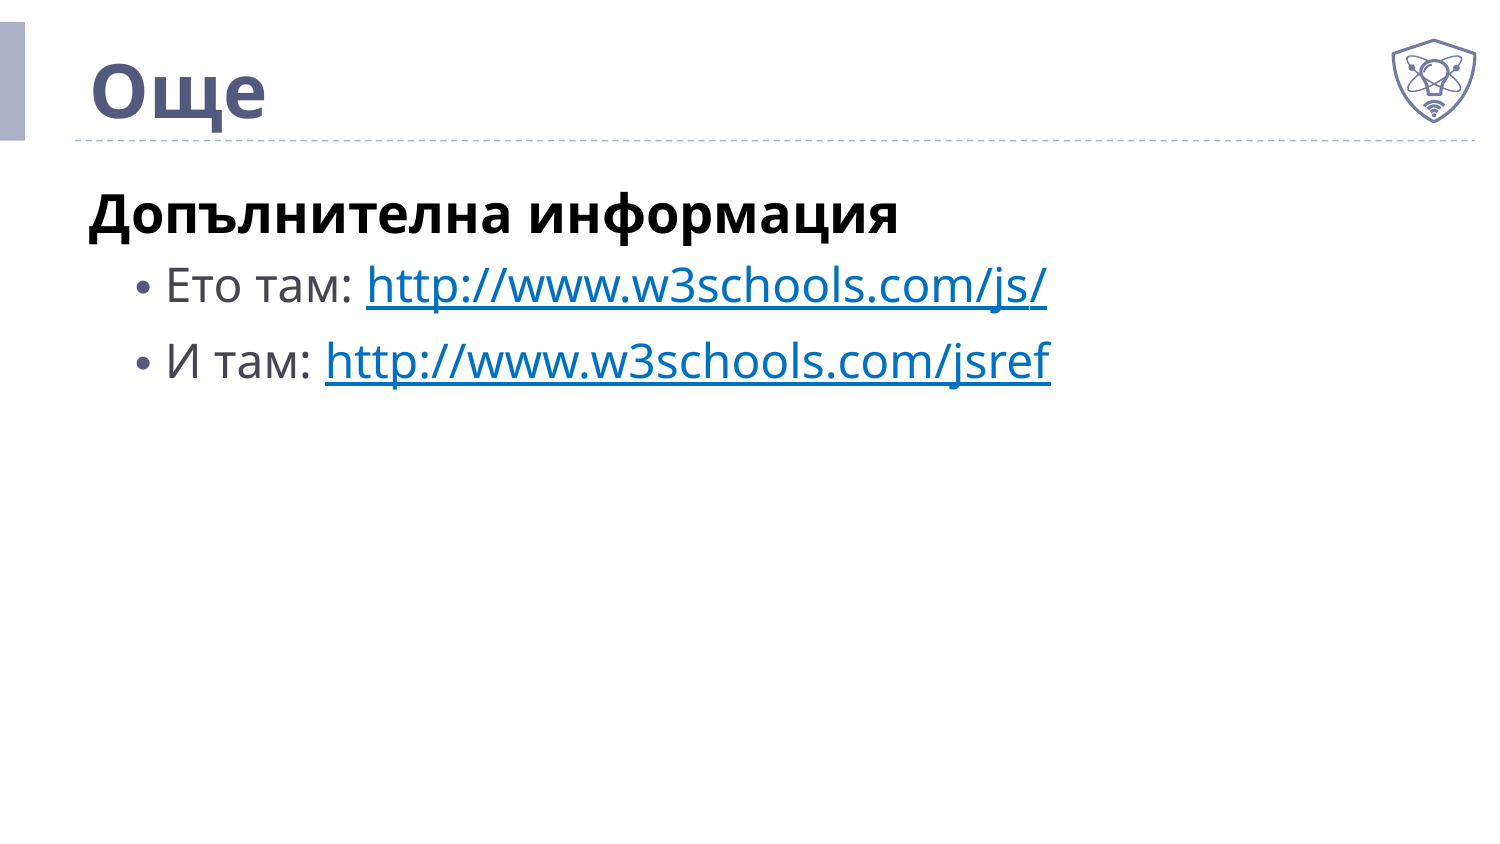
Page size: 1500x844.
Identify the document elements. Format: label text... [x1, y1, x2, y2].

title Още [75, 18, 1475, 141]
list Допълнителна информация Ето там: http://www.w3schools.com/js/ И там: http://www.w3schools.com/jsref [75, 171, 1475, 835]
